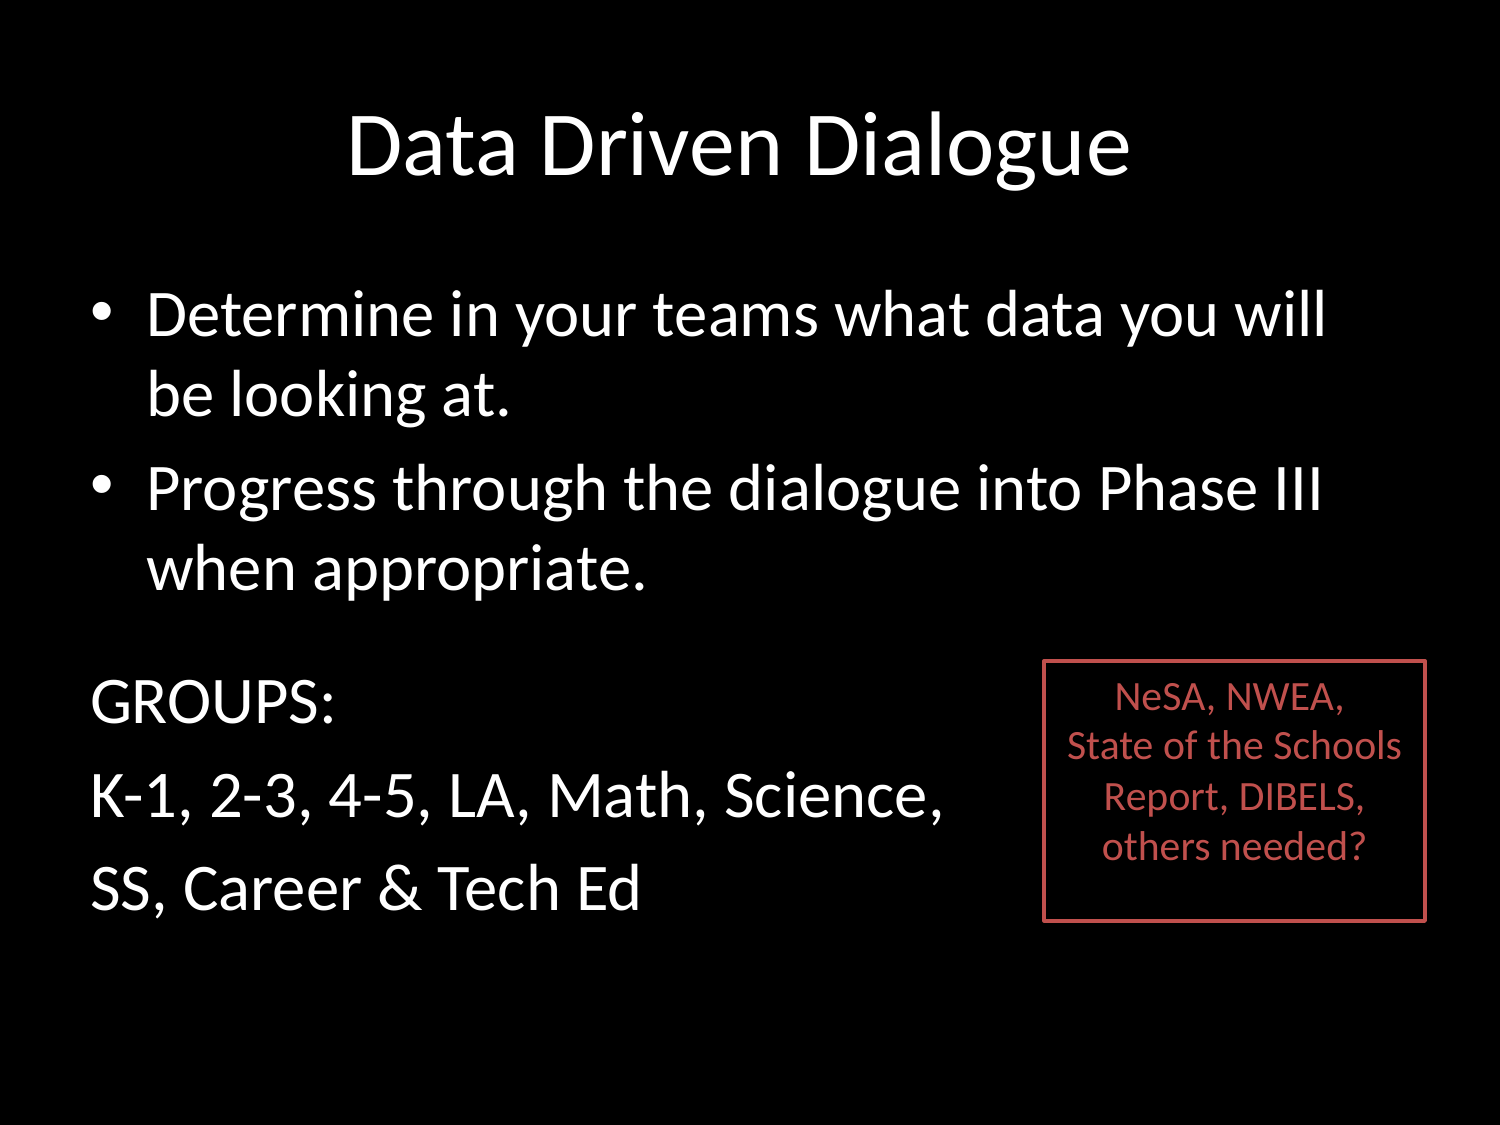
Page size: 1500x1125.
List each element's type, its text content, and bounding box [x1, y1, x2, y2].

title Data Driven Dialogue [75, 45, 1425, 233]
text_box NeSA, NWEA, State of the Schools Report, DIBELS, others needed? [1042, 659, 1427, 923]
list Determine in your teams what data you will be looking at. Progress through the dialogue into Phase III when appropriate. GROUPS: K-1, 2-3, 4-5, LA, Math, Science, SS, Career & Tech Ed [75, 262, 1425, 1005]
